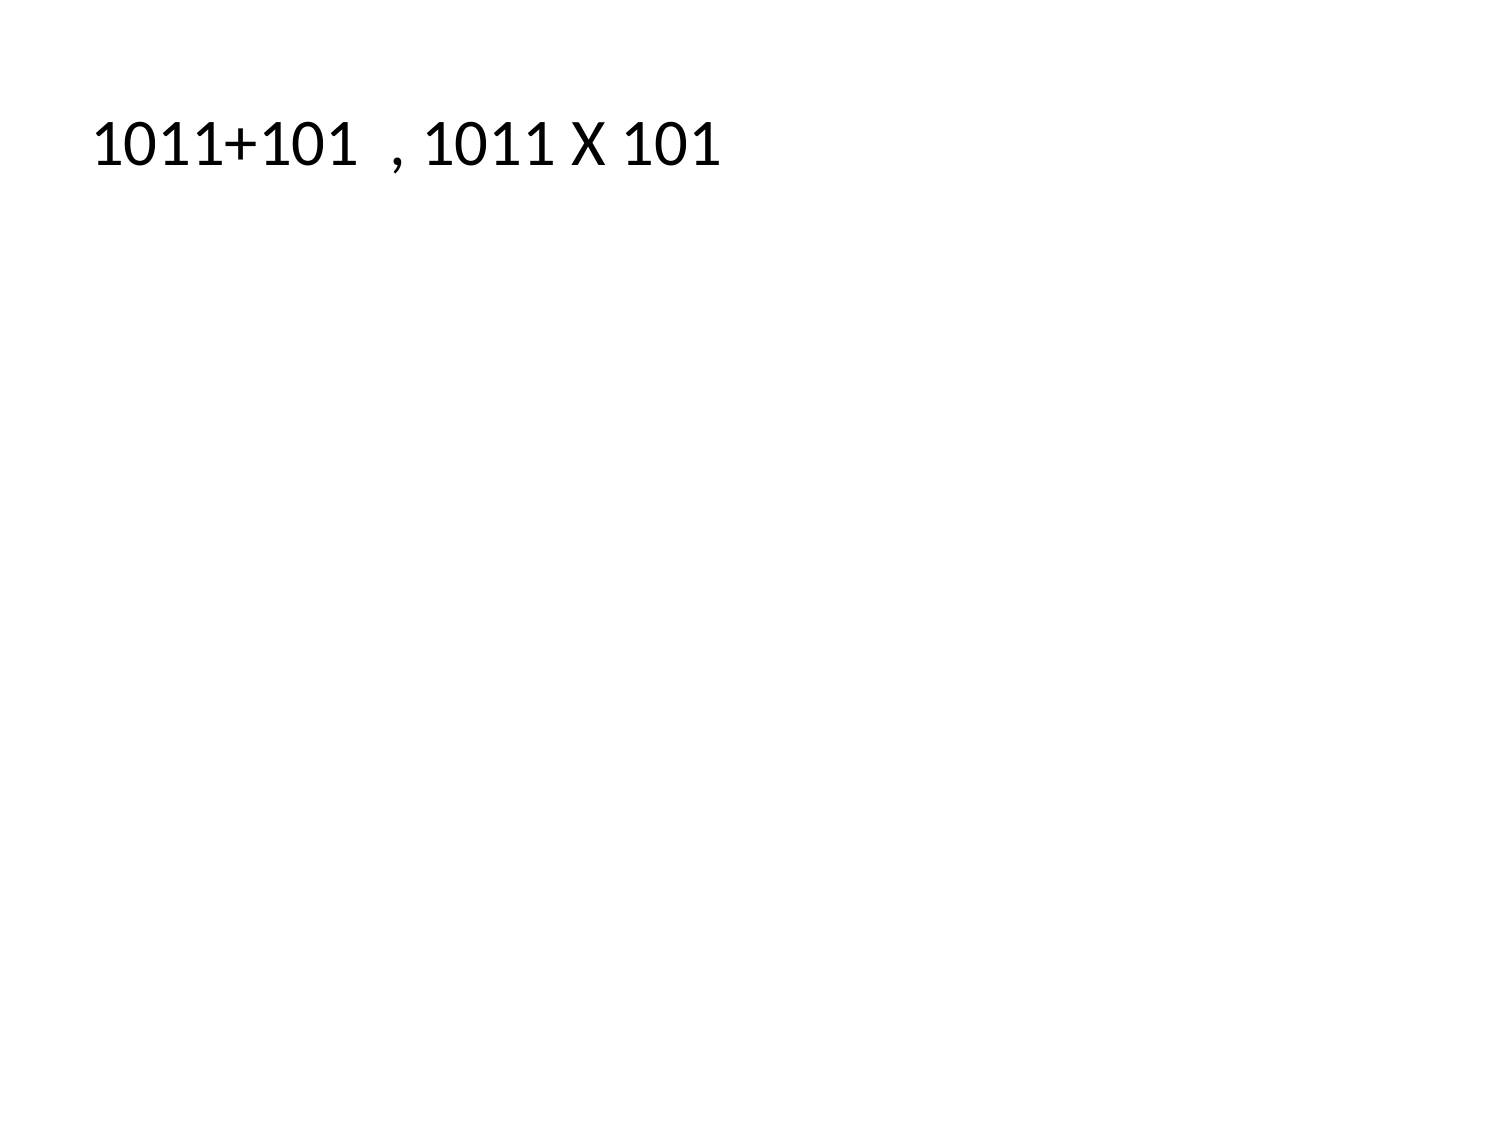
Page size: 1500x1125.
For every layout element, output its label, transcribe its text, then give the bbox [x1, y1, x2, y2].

title 1011+101 , 1011 X 101 [75, 45, 1425, 233]
